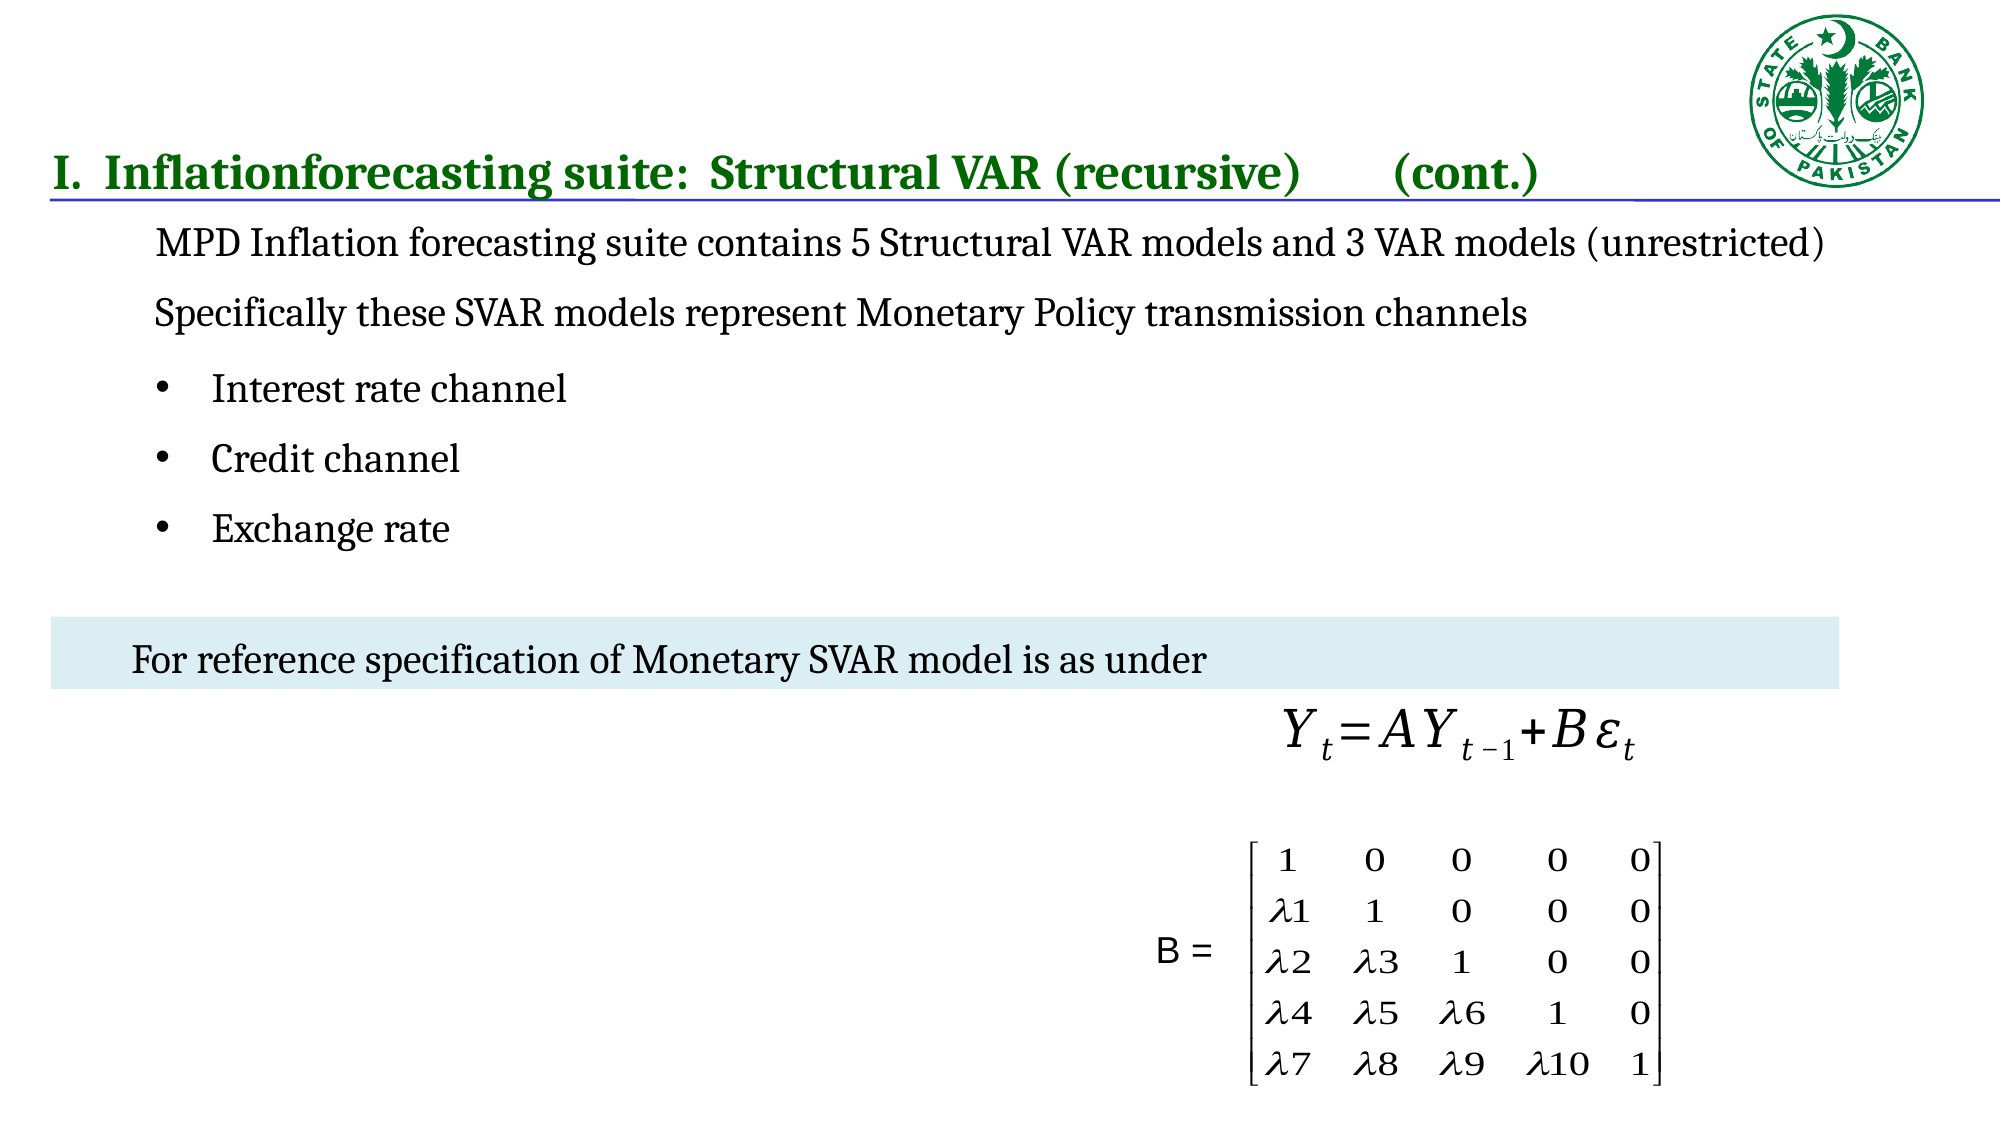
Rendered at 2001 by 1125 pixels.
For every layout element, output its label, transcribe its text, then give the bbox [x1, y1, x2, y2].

picture [1746, 10, 1927, 191]
text_box MPD Inflation forecasting suite contains 5 Structural VAR models and 3 VAR models (unrestricted) Specifically these SVAR models represent Monetary Policy transmission channels Interest rate channel Credit channel Exchange rate [74, 199, 1864, 559]
text_box B = [762, 918, 1234, 979]
text_box For reference specification of Monetary SVAR model is as under [51, 616, 1840, 689]
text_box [1239, 836, 1679, 1092]
